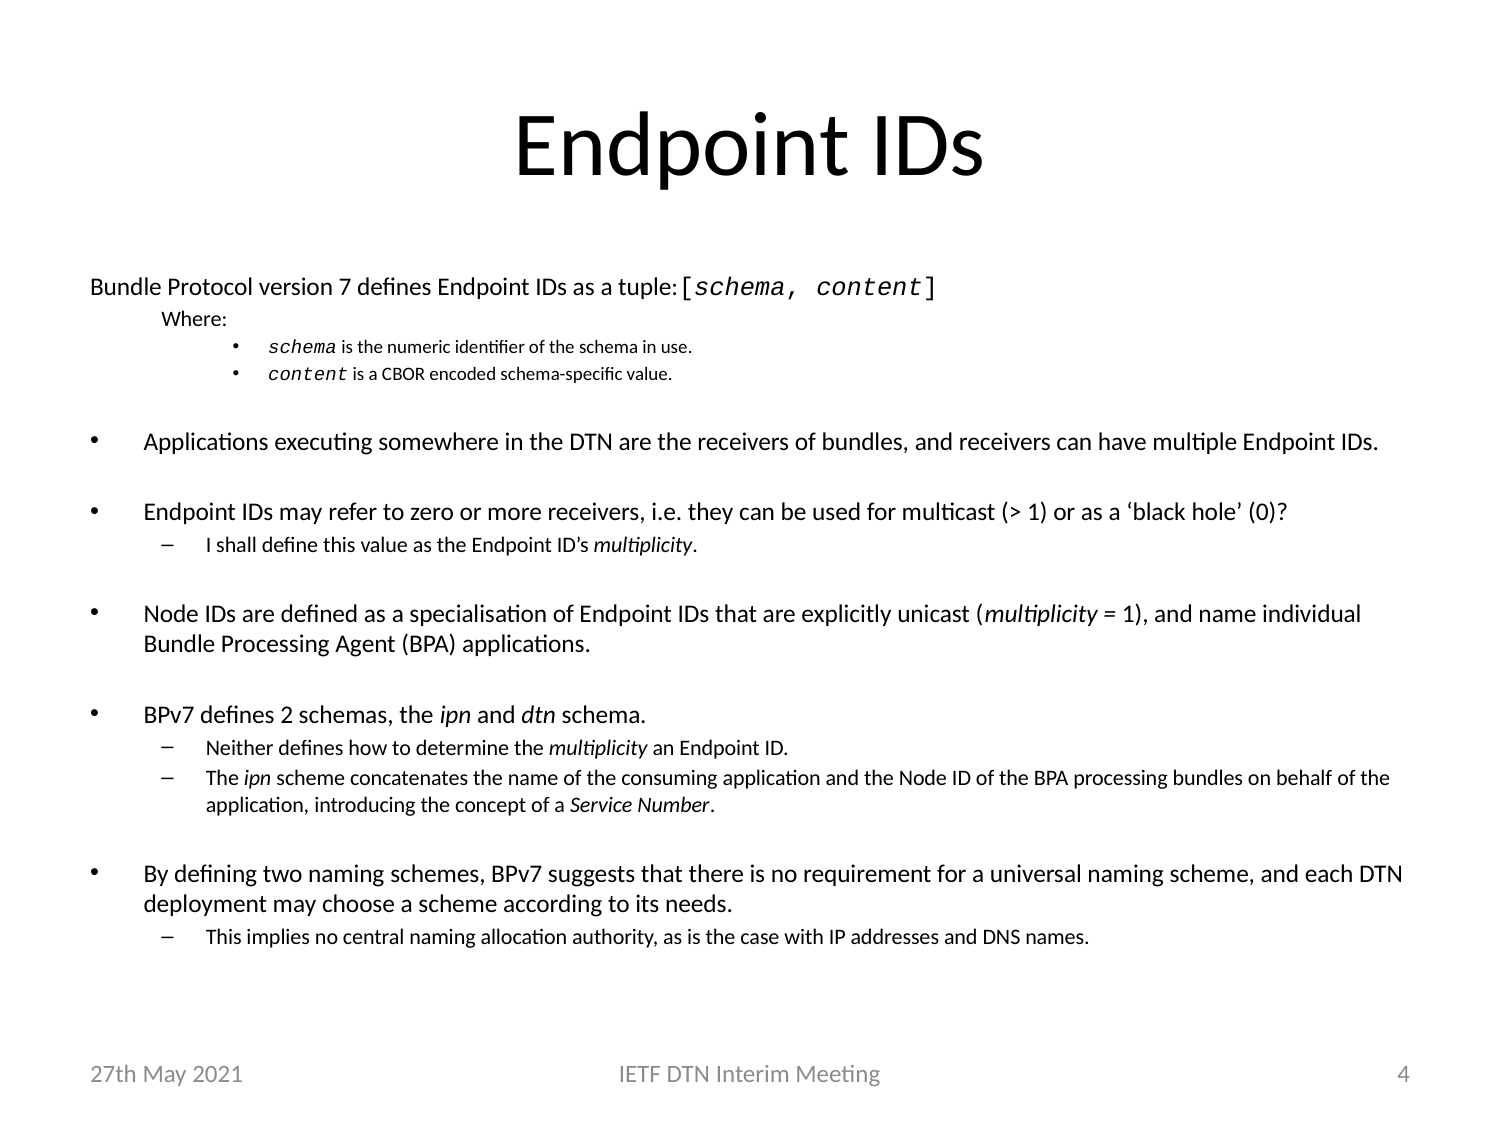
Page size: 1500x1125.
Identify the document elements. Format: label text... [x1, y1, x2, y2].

title Endpoint IDs [75, 45, 1425, 233]
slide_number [75, 1042, 425, 1103]
slide_number 4 [1074, 1042, 1425, 1103]
list Bundle Protocol version 7 defines Endpoint IDs as a tuple:[schema, content] Where: schema is the numeric identifier of the schema in use. content is a CBOR encoded schema-specific value. Applications executing somewhere in the DTN are the receivers of bundles, and receivers can have multiple Endpoint IDs. Endpoint IDs may refer to zero or more receivers, i.e. they can be used for multicast (> 1) or as a ‘black hole’ (0)? I shall define this value as the Endpoint ID’s multiplicity. Node IDs are defined as a specialisation of Endpoint IDs that are explicitly unicast (multiplicity = 1), and name individual Bundle Processing Agent (BPA) applications. BPv7 defines 2 schemas, the ipn and dtn schema. Neither defines how to determine the multiplicity an Endpoint ID. The ipn scheme concatenates the name of the consuming application and the Node ID of the BPA processing bundles on behalf of the application, introducing the concept of a Service Number. By defining two naming schemes, BPv7 suggests that there is no requirement for a universal naming scheme, and each DTN deployment may choose a scheme according to its needs. This implies no central naming allocation authority, as is the case with IP addresses and DNS names. [75, 262, 1425, 1005]
footer IETF DTN Interim Meeting [512, 1042, 988, 1103]
